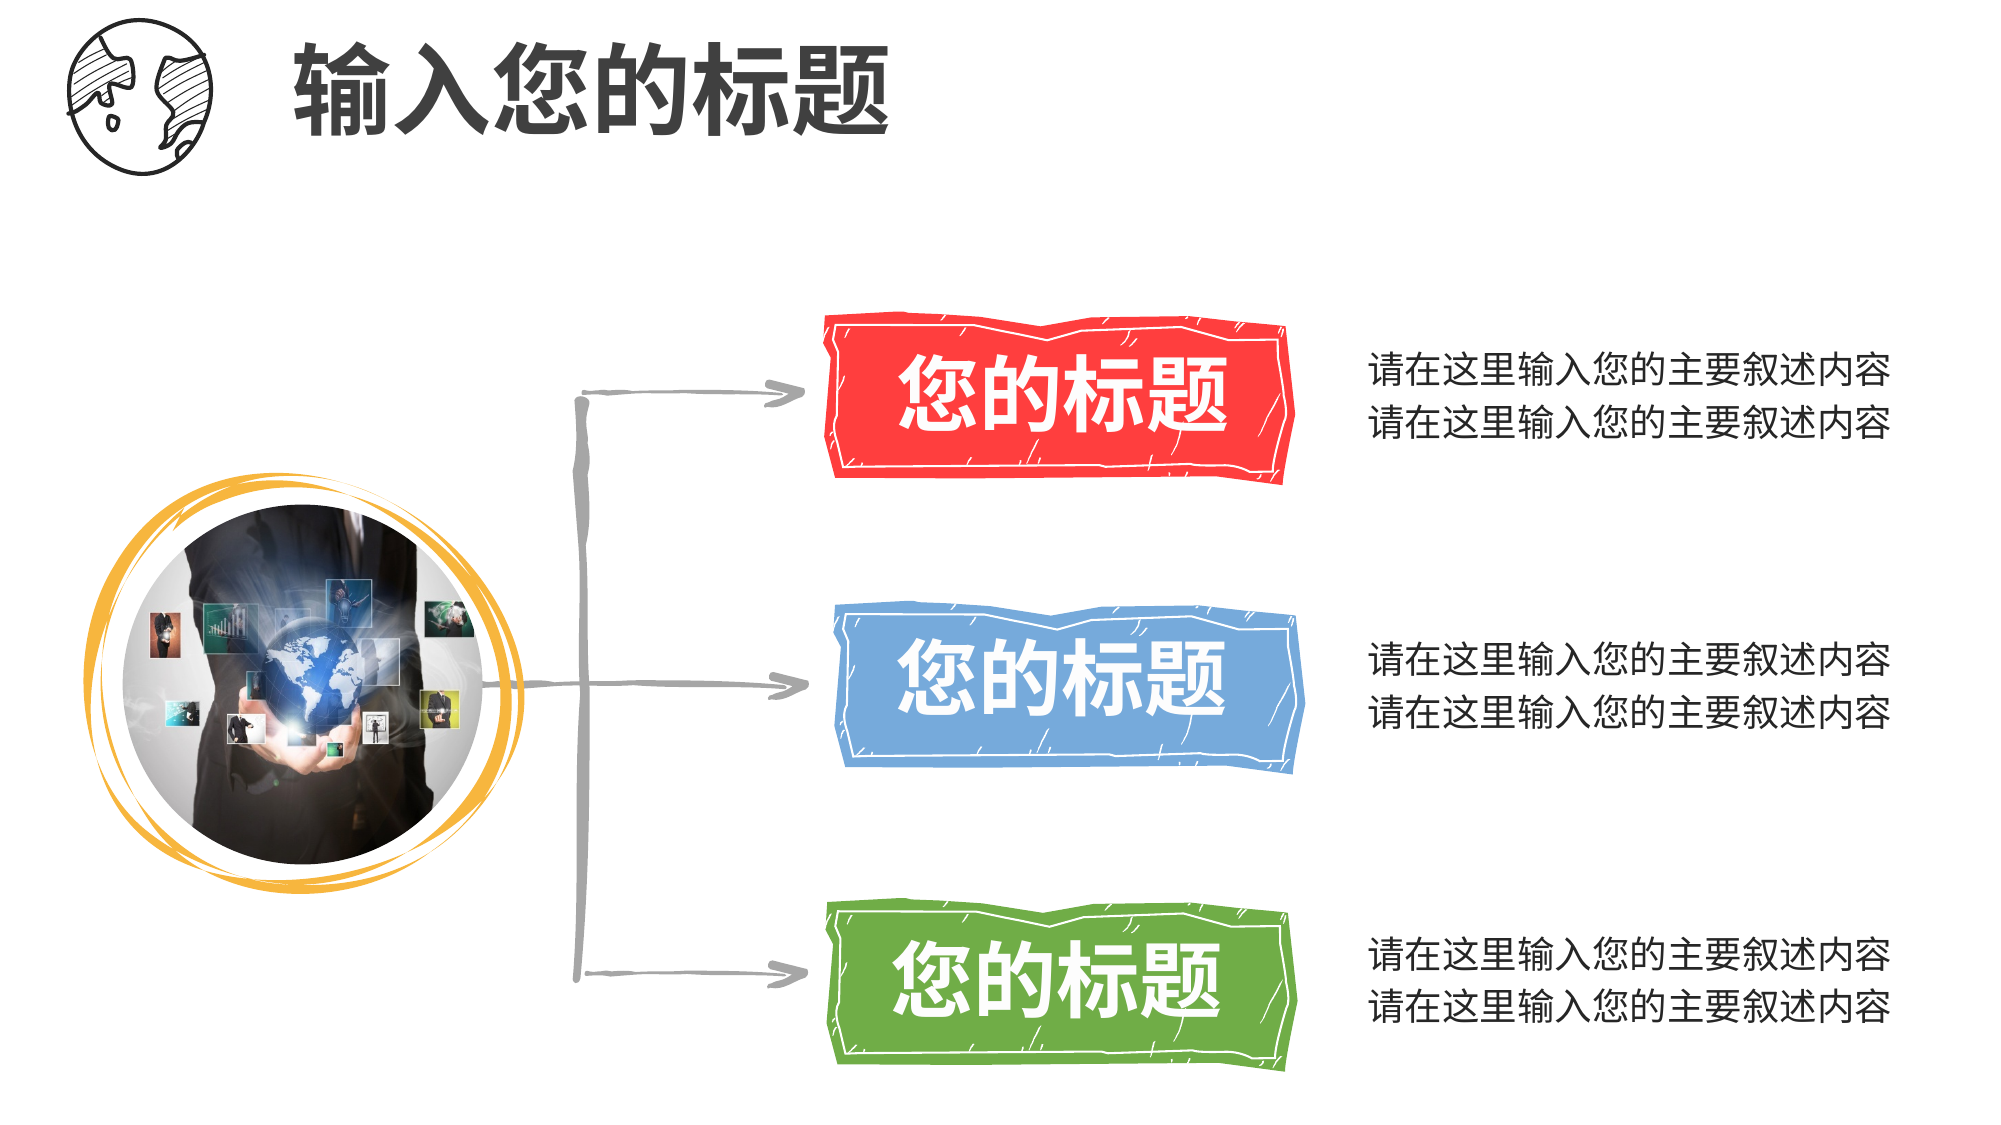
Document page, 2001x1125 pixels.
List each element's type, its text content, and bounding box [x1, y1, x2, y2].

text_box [478, 368, 810, 1001]
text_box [822, 311, 1296, 486]
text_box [824, 898, 1298, 1072]
text_box 输入您的标题 [276, 20, 907, 155]
text_box 请在这里输入您的主要叙述内容 请在这里输入您的主要叙述内容 [1352, 923, 1931, 1036]
text_box 请在这里输入您的主要叙述内容 请在这里输入您的主要叙述内容 [1352, 628, 1931, 742]
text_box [65, 20, 215, 172]
text_box 请在这里输入您的主要叙述内容 请在这里输入您的主要叙述内容 [1352, 338, 1931, 451]
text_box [13, 377, 622, 916]
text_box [832, 600, 1306, 775]
